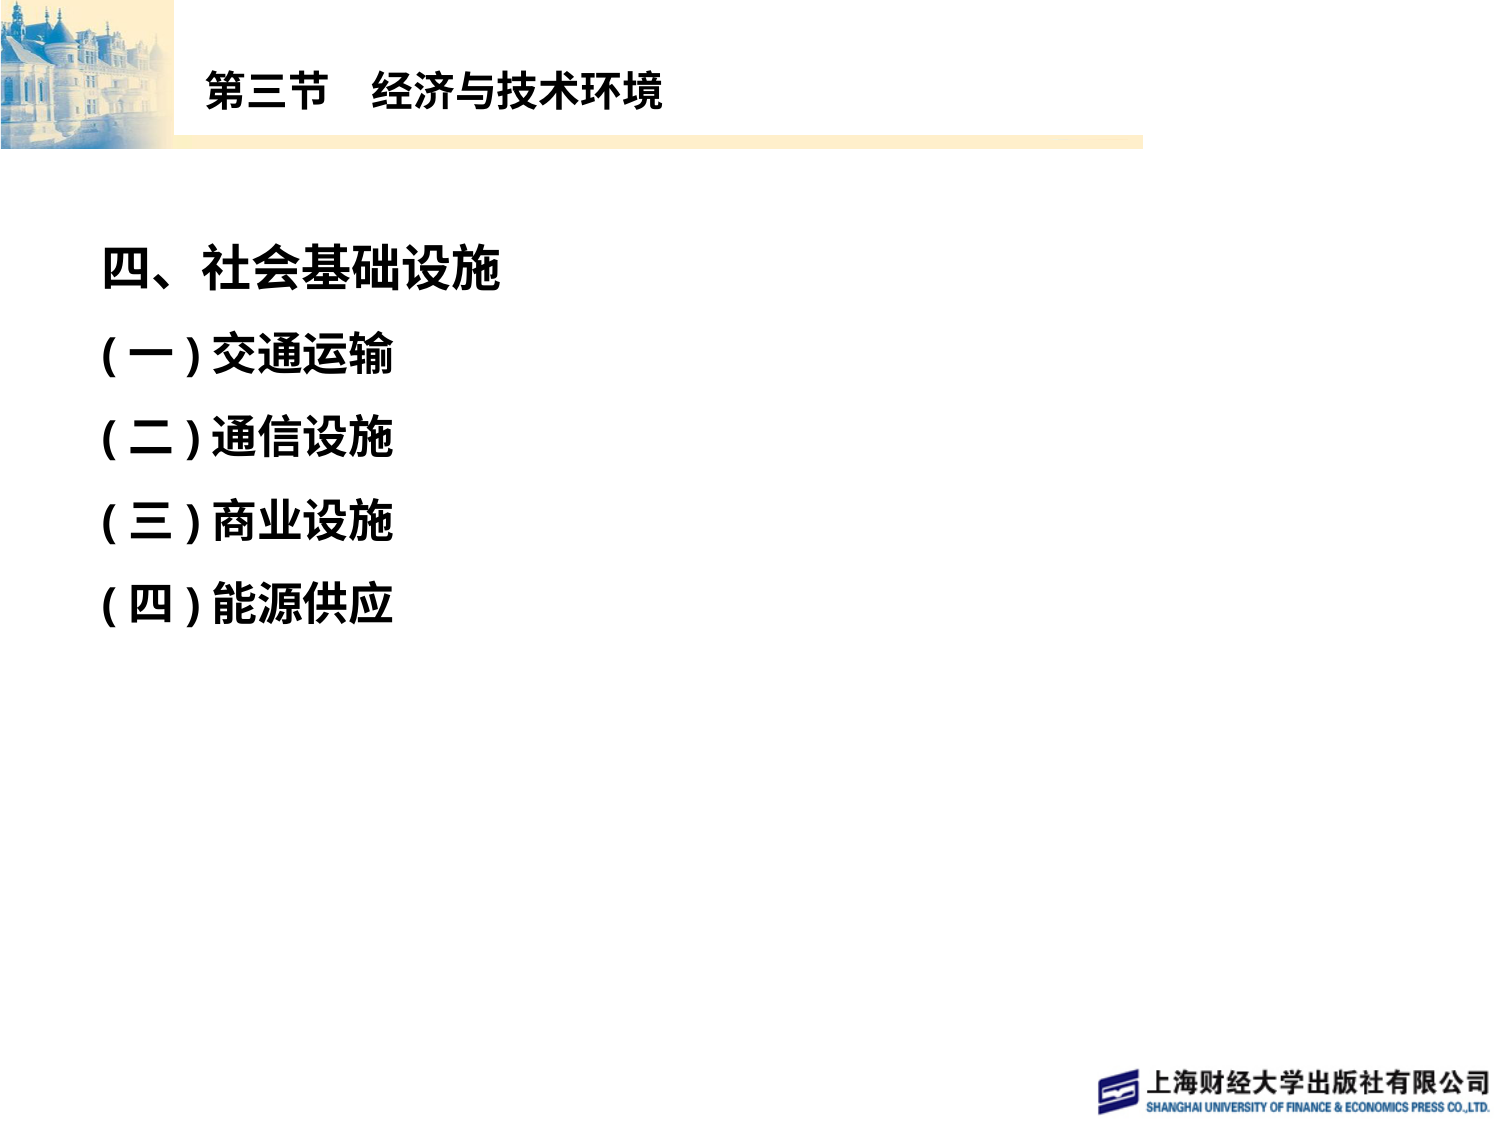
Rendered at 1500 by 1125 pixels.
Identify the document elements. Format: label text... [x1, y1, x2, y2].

picture [1097, 1065, 1494, 1120]
picture [0, 0, 1143, 149]
list 四、社会基础设施 (一)交通运输 (二)通信设施 (三)商业设施 (四)能源供应 [86, 207, 1425, 1071]
title 第三节 经济与技术环境 [189, 36, 1262, 143]
